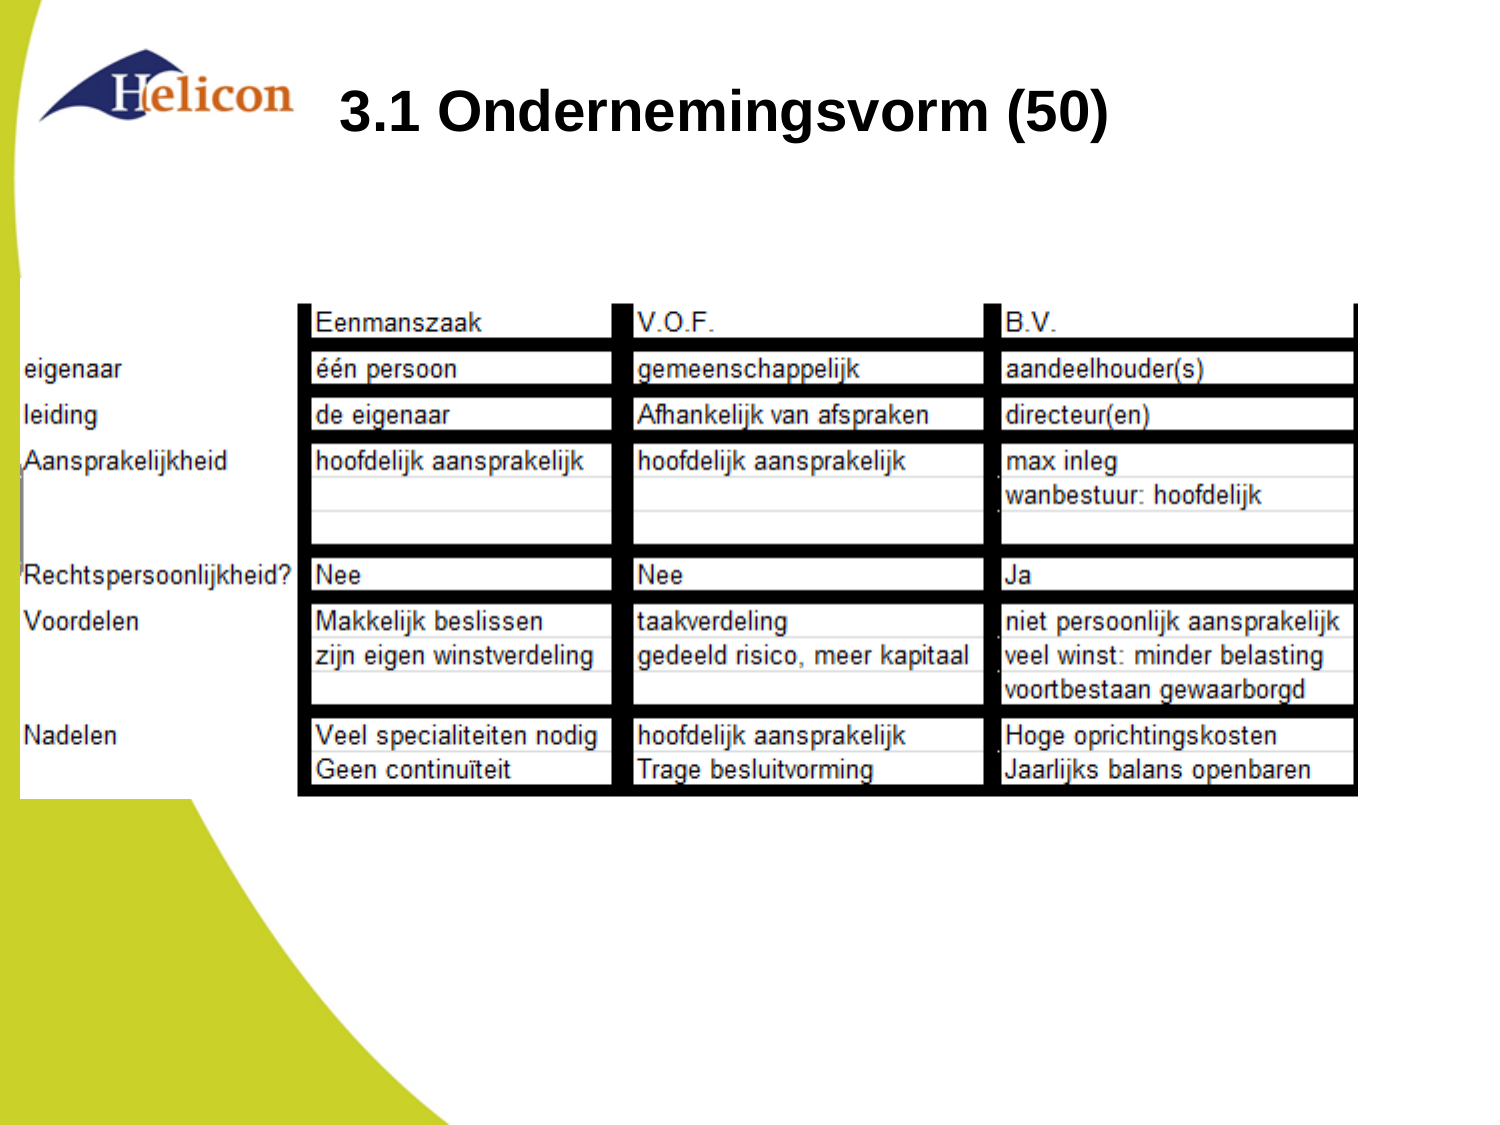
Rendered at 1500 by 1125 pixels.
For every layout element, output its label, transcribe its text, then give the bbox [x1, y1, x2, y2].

title 3.1 Ondernemingsvorm (50) [324, 54, 1415, 161]
picture [0, 0, 1500, 1125]
